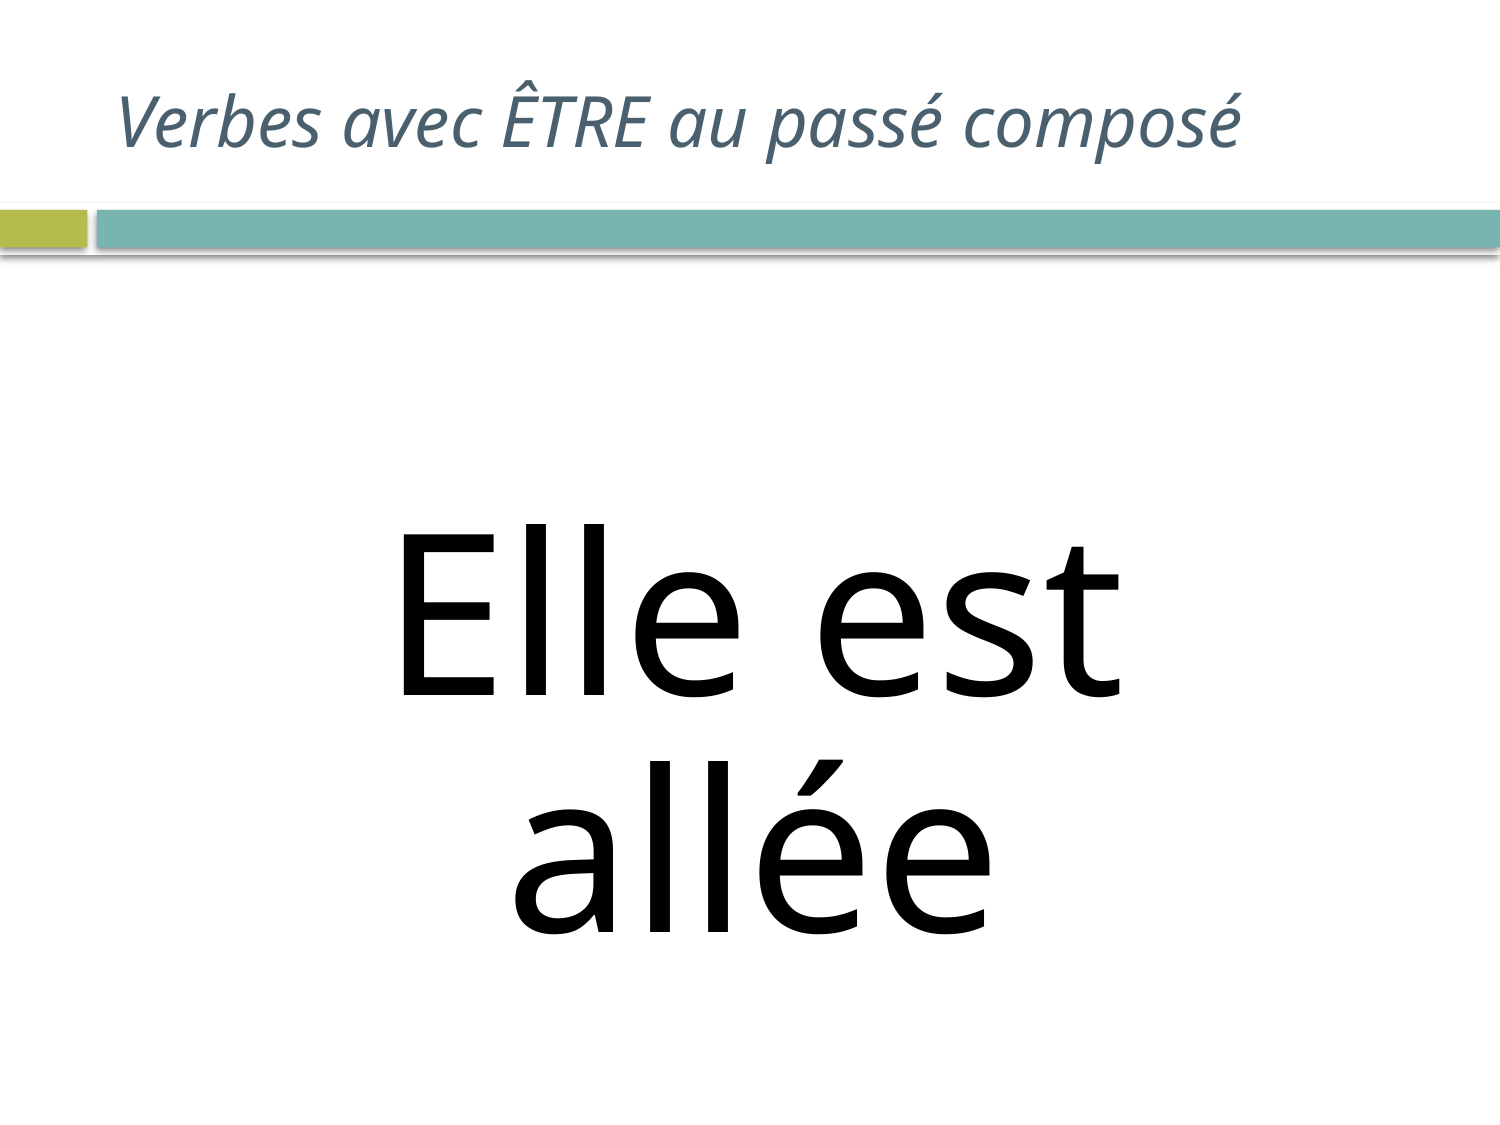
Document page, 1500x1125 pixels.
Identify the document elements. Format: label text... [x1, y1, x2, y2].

text_box allée [49, 699, 1457, 988]
title Verbes avec ÊTRE au passé composé [100, 37, 1438, 200]
list Elle est [50, 462, 1458, 750]
